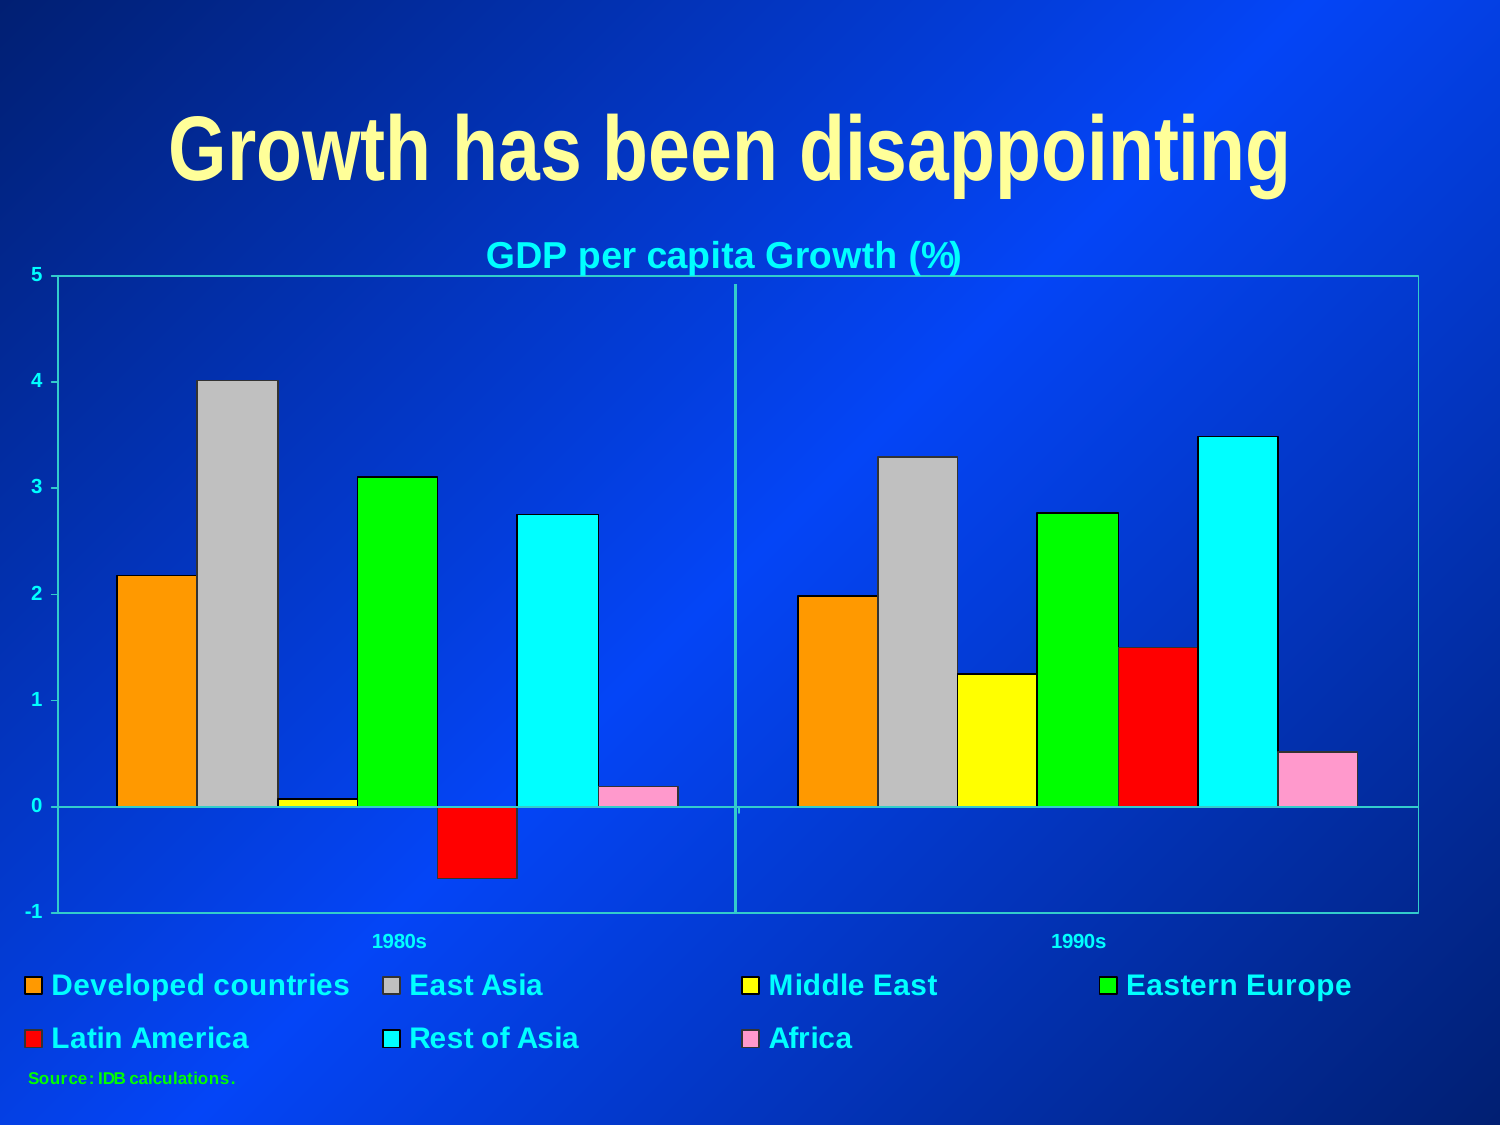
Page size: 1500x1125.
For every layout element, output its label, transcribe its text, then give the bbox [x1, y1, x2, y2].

title Growth has been disappointing [0, 49, 1463, 238]
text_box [0, 198, 1447, 1106]
